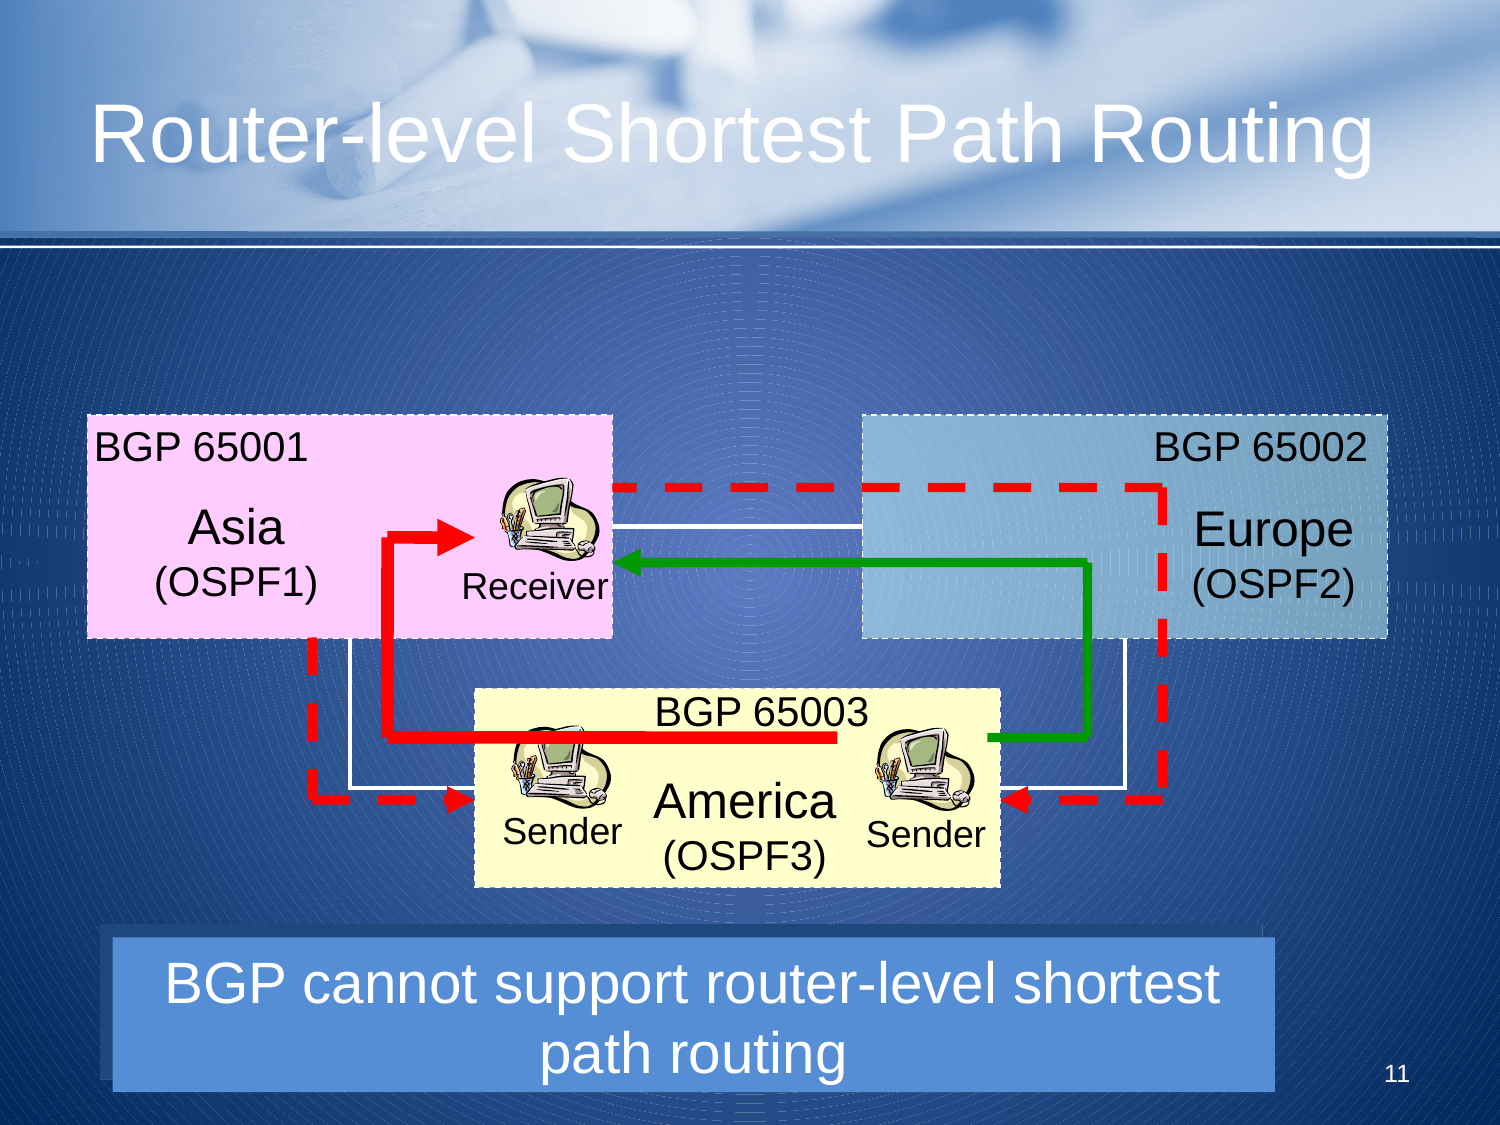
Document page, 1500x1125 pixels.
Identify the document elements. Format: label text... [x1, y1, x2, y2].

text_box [387, 537, 475, 738]
text_box BGP cannot support router-level shortest path routing [112, 937, 1275, 1093]
slide_number 11 [1074, 1042, 1425, 1103]
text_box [78, 412, 1385, 743]
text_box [849, 809, 1003, 863]
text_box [87, 748, 1388, 888]
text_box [612, 487, 1163, 800]
title Router-level Shortest Path Routing [75, 24, 1425, 233]
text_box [312, 637, 475, 800]
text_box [612, 562, 1088, 738]
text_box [486, 750, 639, 861]
